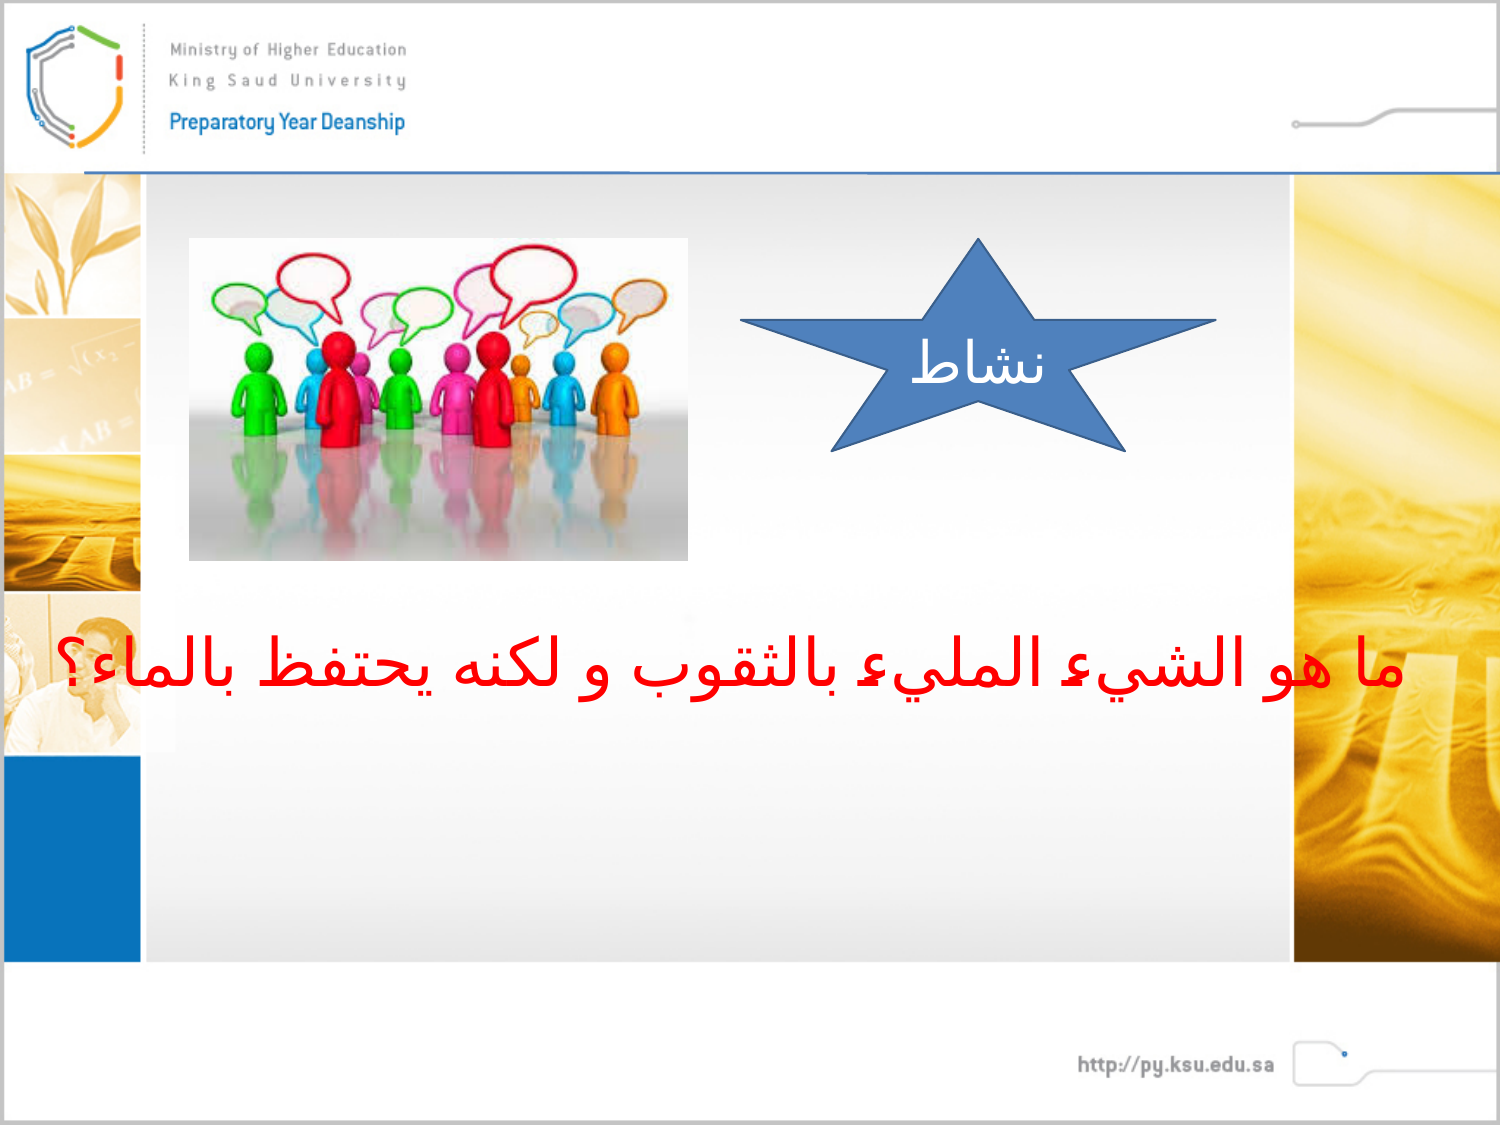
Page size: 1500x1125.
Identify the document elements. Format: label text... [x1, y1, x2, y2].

picture [0, 0, 1500, 1125]
text_box ما هو الشيء المليء بالثقوب و لكنه يحتفظ بالماء؟ [39, 612, 1424, 708]
text_box نشاط [739, 237, 1217, 453]
